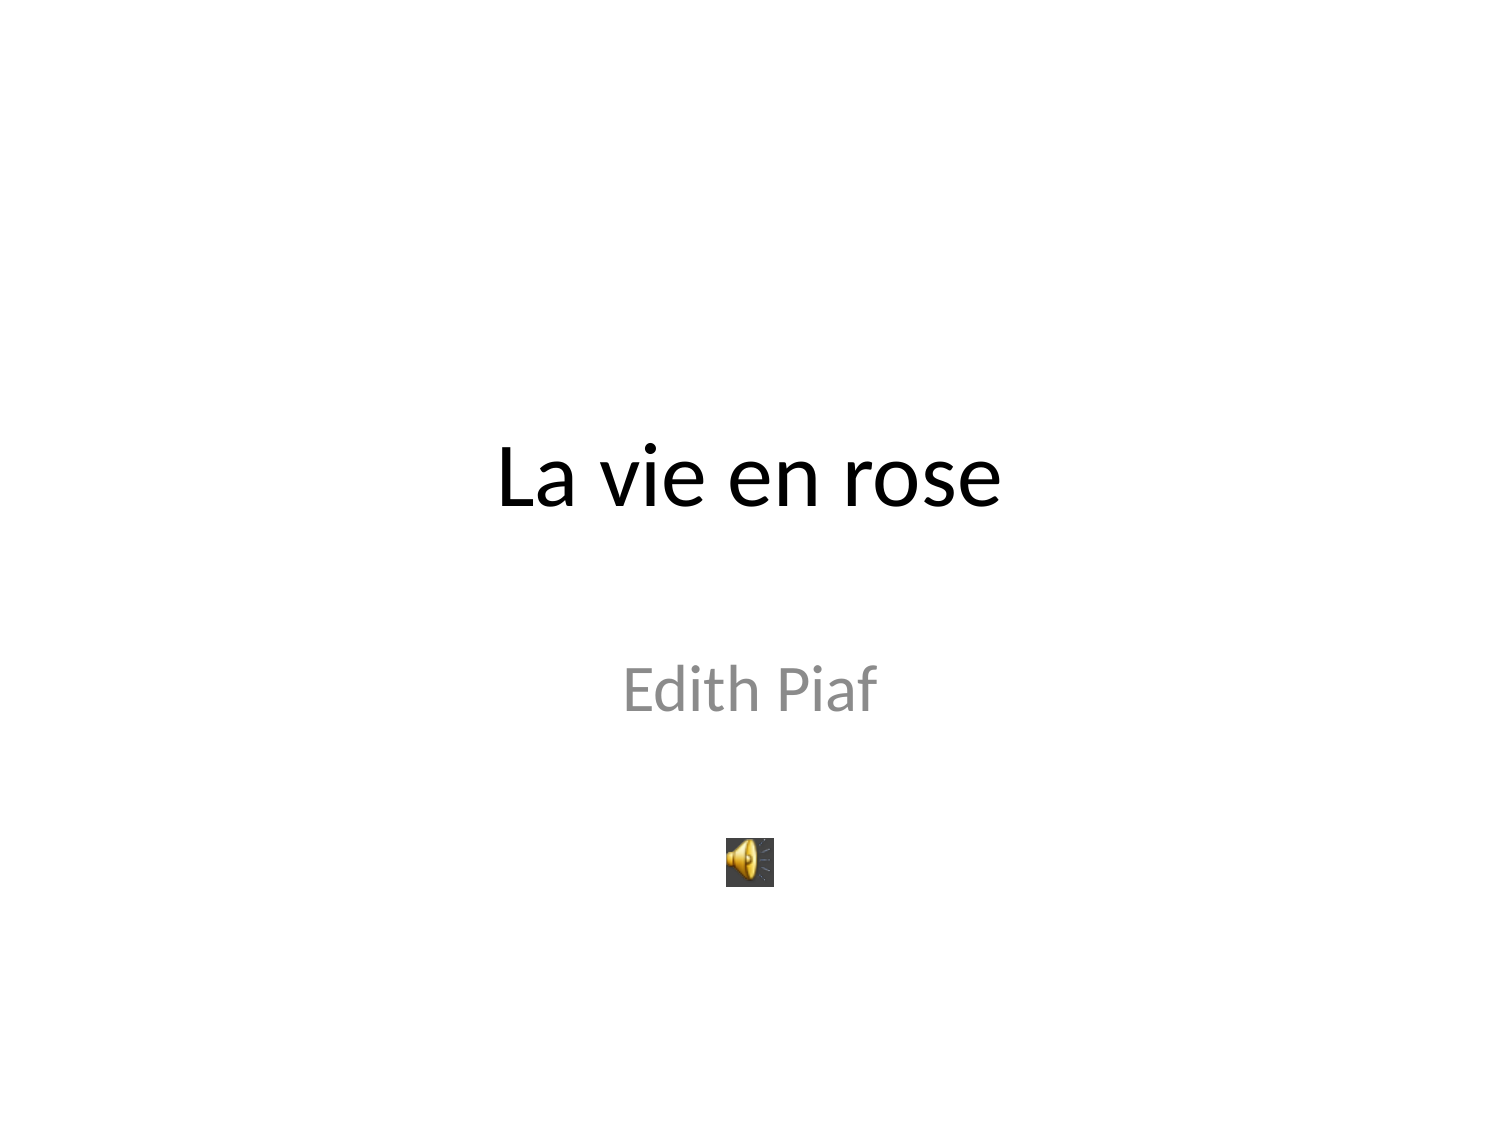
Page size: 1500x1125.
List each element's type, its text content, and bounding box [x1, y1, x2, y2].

title La vie en rose [112, 349, 1388, 591]
subtitle Edith Piaf [225, 637, 1275, 925]
picture [724, 837, 776, 888]
